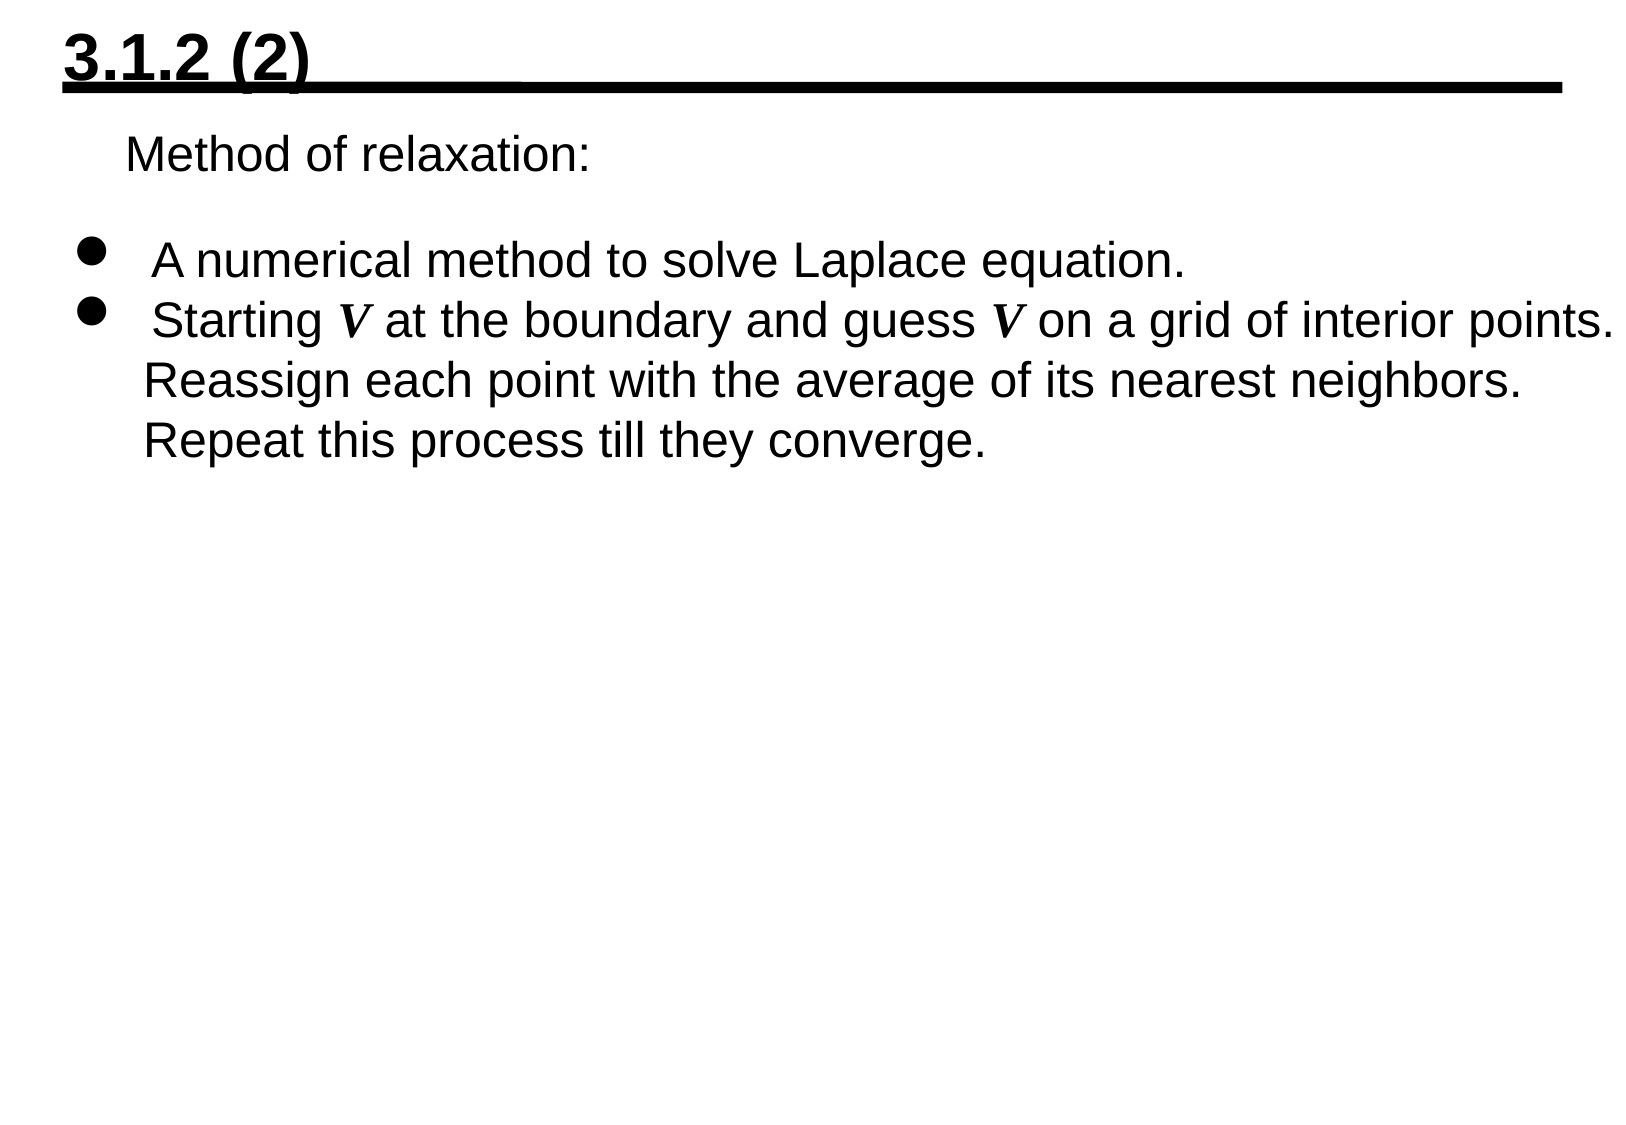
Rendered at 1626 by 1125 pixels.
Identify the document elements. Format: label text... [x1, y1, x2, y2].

text_box 3.1.2 (2) [48, 5, 328, 101]
text_box A numerical method to solve Laplace equation. Starting V at the boundary and guess V on a grid of interior points. Reassign each point with the average of its nearest neighbors. Repeat this process till they converge. [58, 219, 1625, 595]
text_box Method of relaxation: [109, 113, 622, 189]
